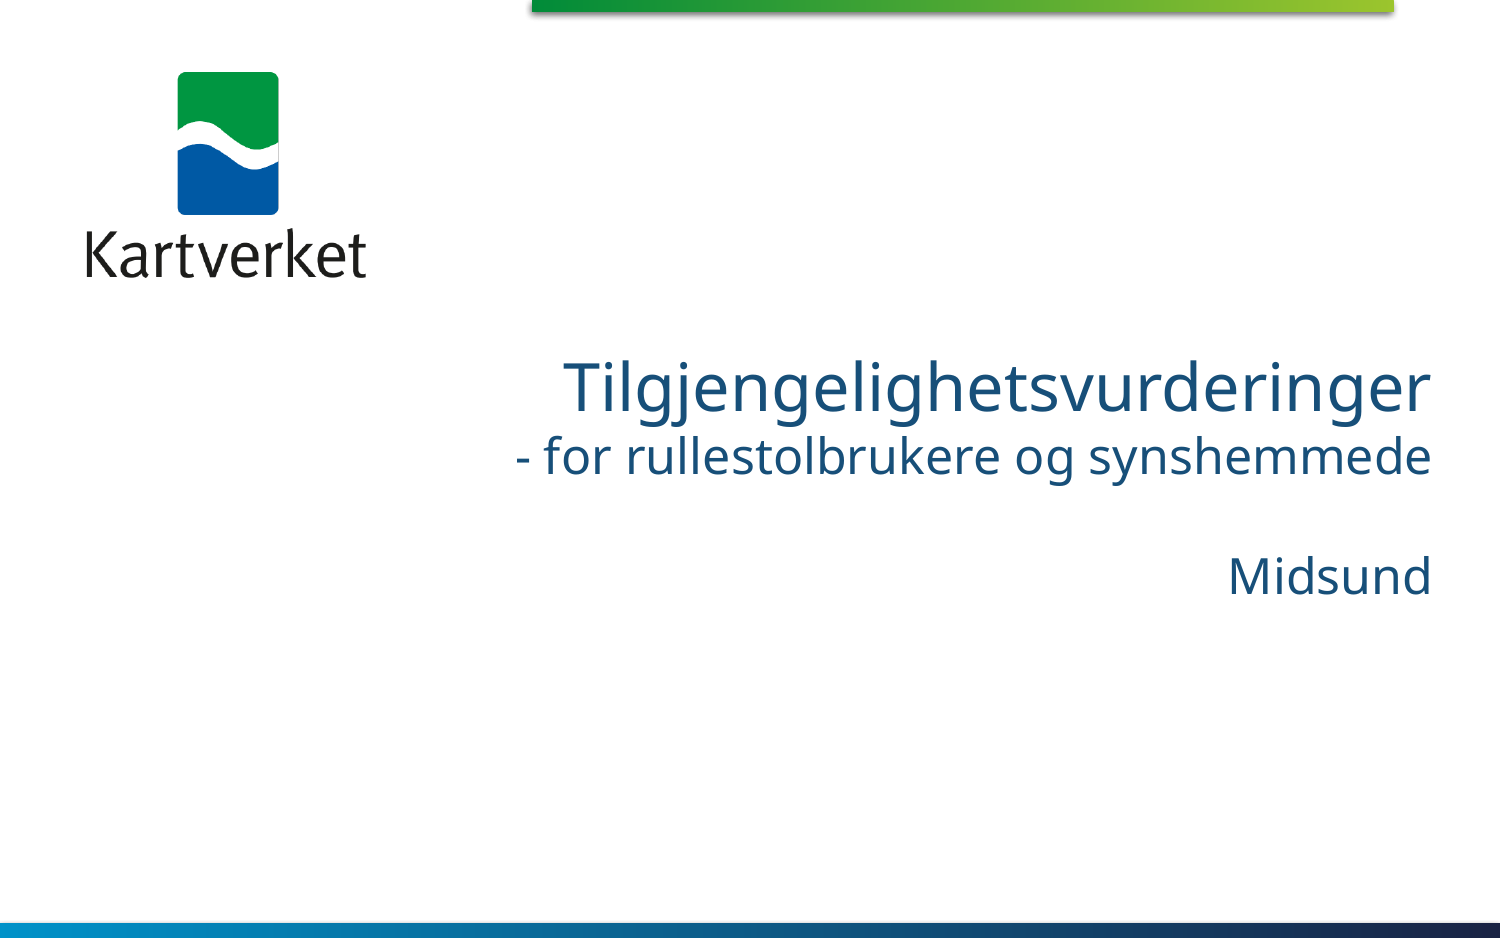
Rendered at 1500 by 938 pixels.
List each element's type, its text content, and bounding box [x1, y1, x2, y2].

text_box Tilgjengelighetsvurderinger - for rullestolbrukere og synshemmede Midsund [66, 337, 1449, 613]
